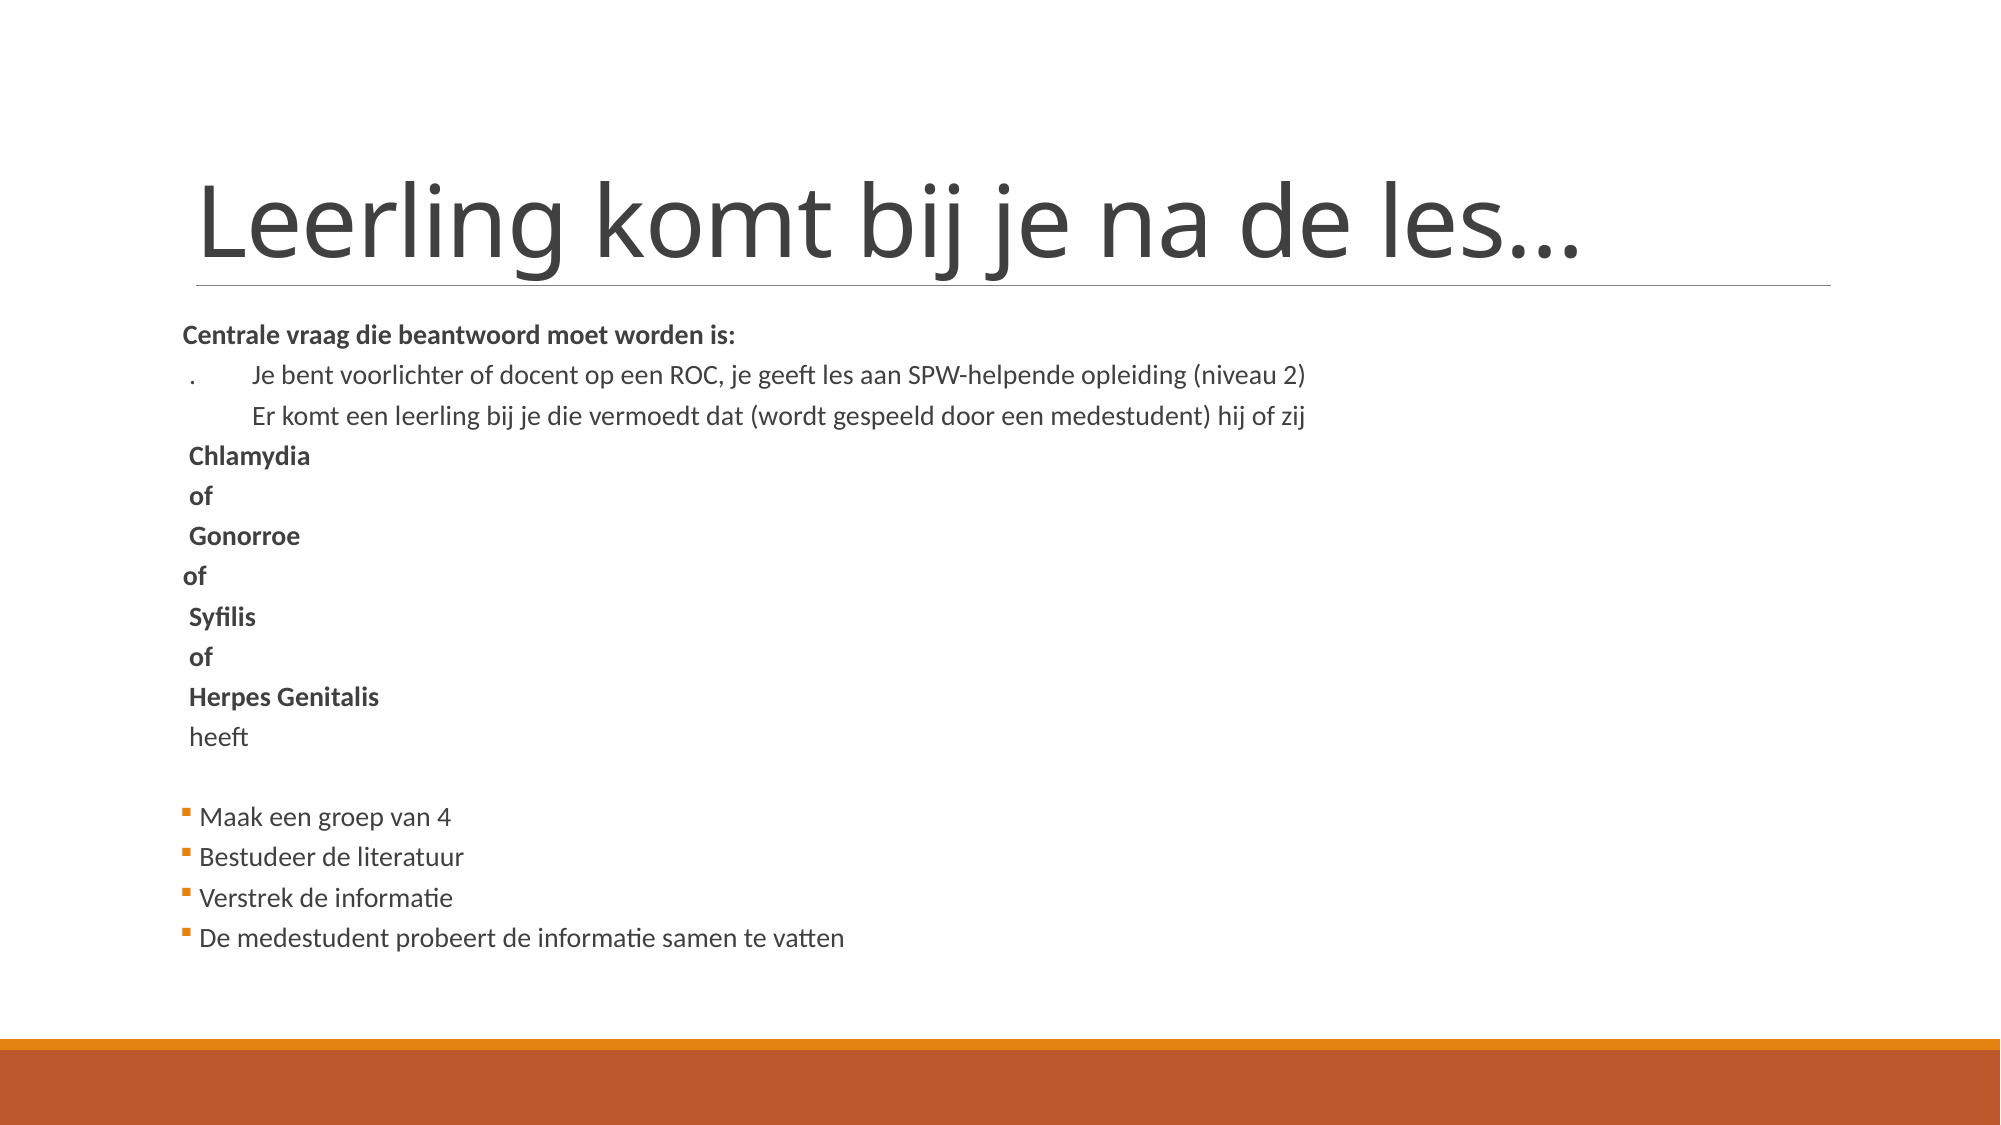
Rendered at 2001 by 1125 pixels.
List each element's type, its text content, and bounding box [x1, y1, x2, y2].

list Centrale vraag die beantwoord moet worden is: . Je bent voorlichter of docent op een ROC, je geeft les aan SPW-helpende opleiding (niveau 2) Er komt een leerling bij je die vermoedt dat (wordt gespeeld door een medestudent) hij of zij Chlamydia of Gonorroe of Syfilis of Herpes Genitalis heeft Maak een groep van 4 Bestudeer de literatuur Verstrek de informatie De medestudent probeert de informatie samen te vatten [180, 302, 1830, 963]
title Leerling komt bij je na de les… [180, 47, 1830, 285]
